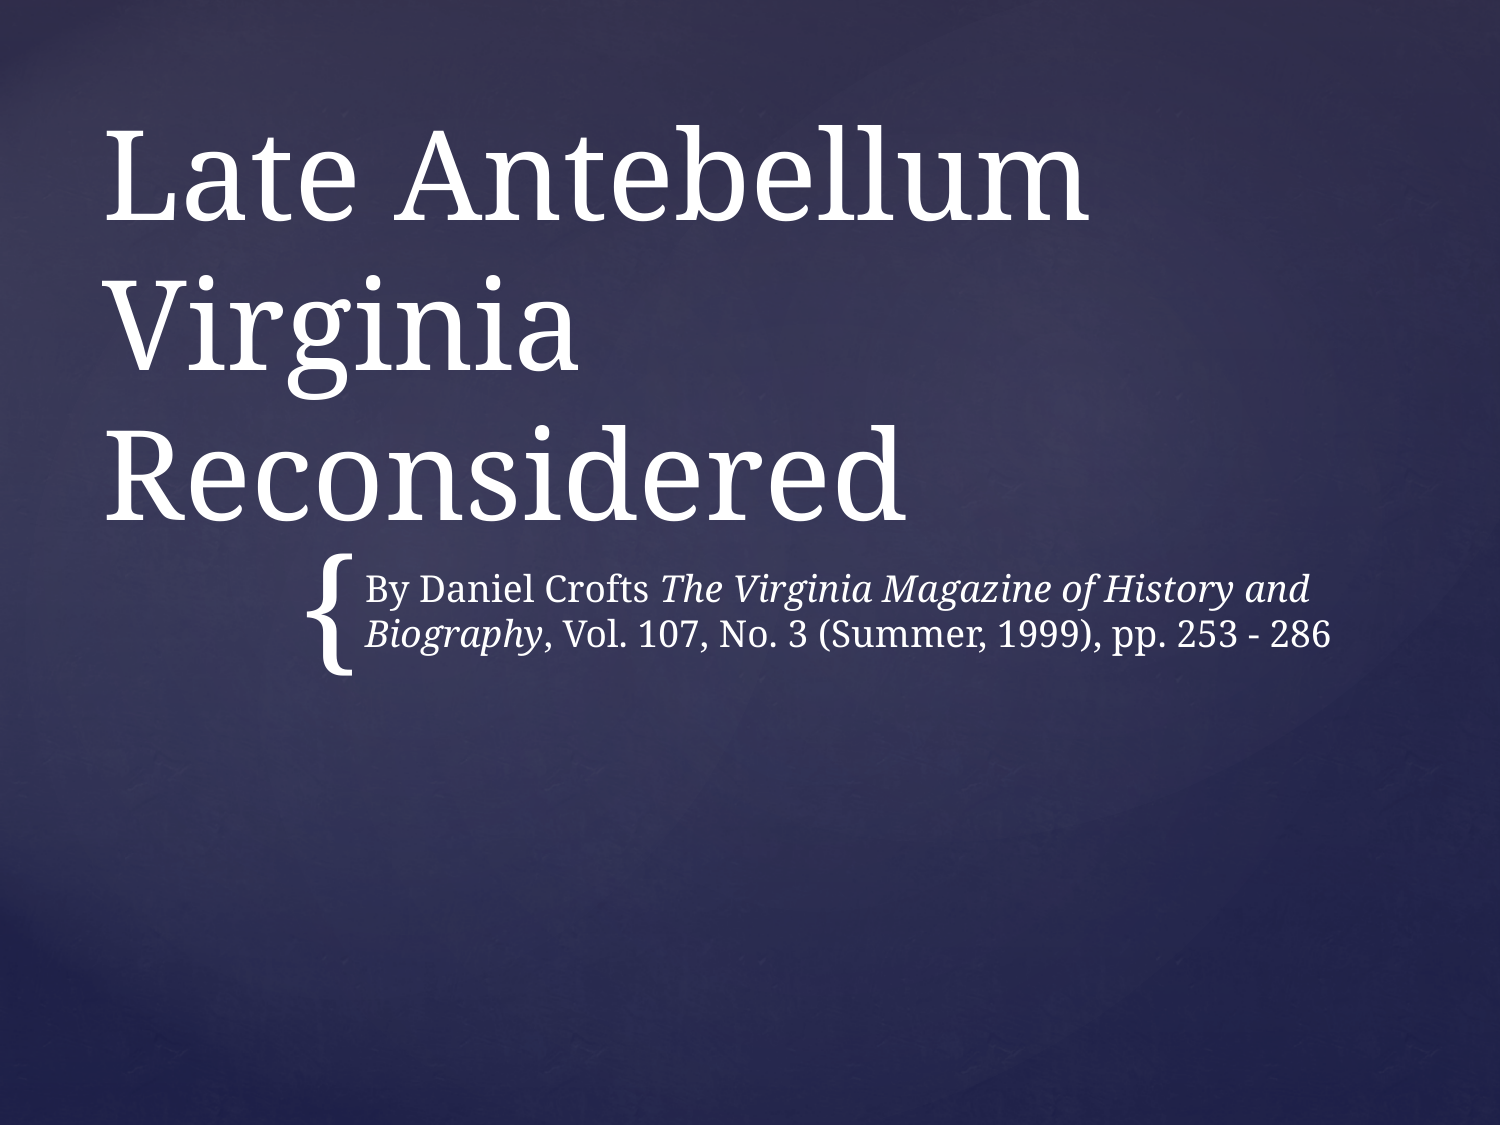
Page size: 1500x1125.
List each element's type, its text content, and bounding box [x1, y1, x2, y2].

subtitle By Daniel Crofts The Virginia Magazine of History and Biography, Vol. 107, No. 3 (Summer, 1999), pp. 253 - 286 [350, 553, 1363, 667]
title Late Antebellum Virginia Reconsidered [87, 200, 1365, 554]
